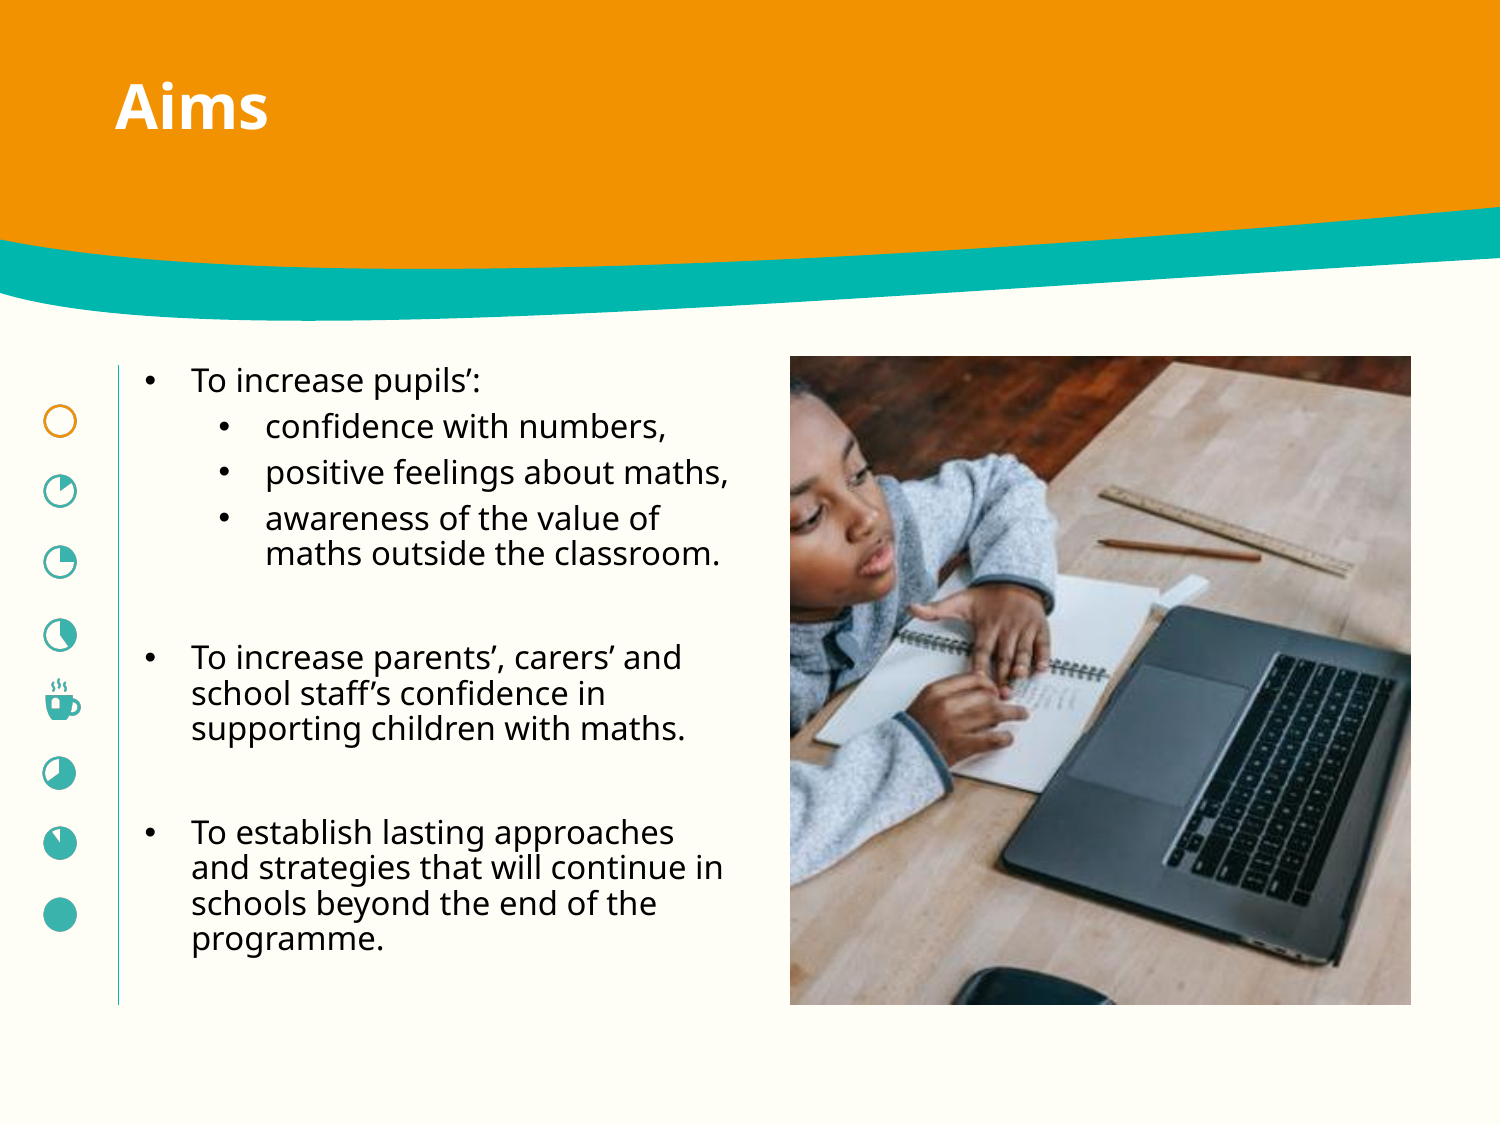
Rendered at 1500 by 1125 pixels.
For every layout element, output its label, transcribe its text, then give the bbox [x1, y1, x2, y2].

picture [39, 400, 81, 442]
picture [39, 822, 81, 864]
picture [36, 672, 90, 726]
picture [39, 541, 81, 583]
picture [39, 470, 81, 512]
list Aims [100, 67, 1411, 258]
picture [39, 614, 81, 656]
picture [38, 752, 80, 794]
picture [790, 356, 1411, 1005]
picture [39, 893, 81, 936]
list To increase pupils’: confidence with numbers, positive feelings about maths, awareness of the value of maths outside the classroom. To increase parents’, carers’ and school staff’s confidence in supporting children with maths. To establish lasting approaches and strategies that will continue in schools beyond the end of the programme. [129, 356, 750, 1005]
